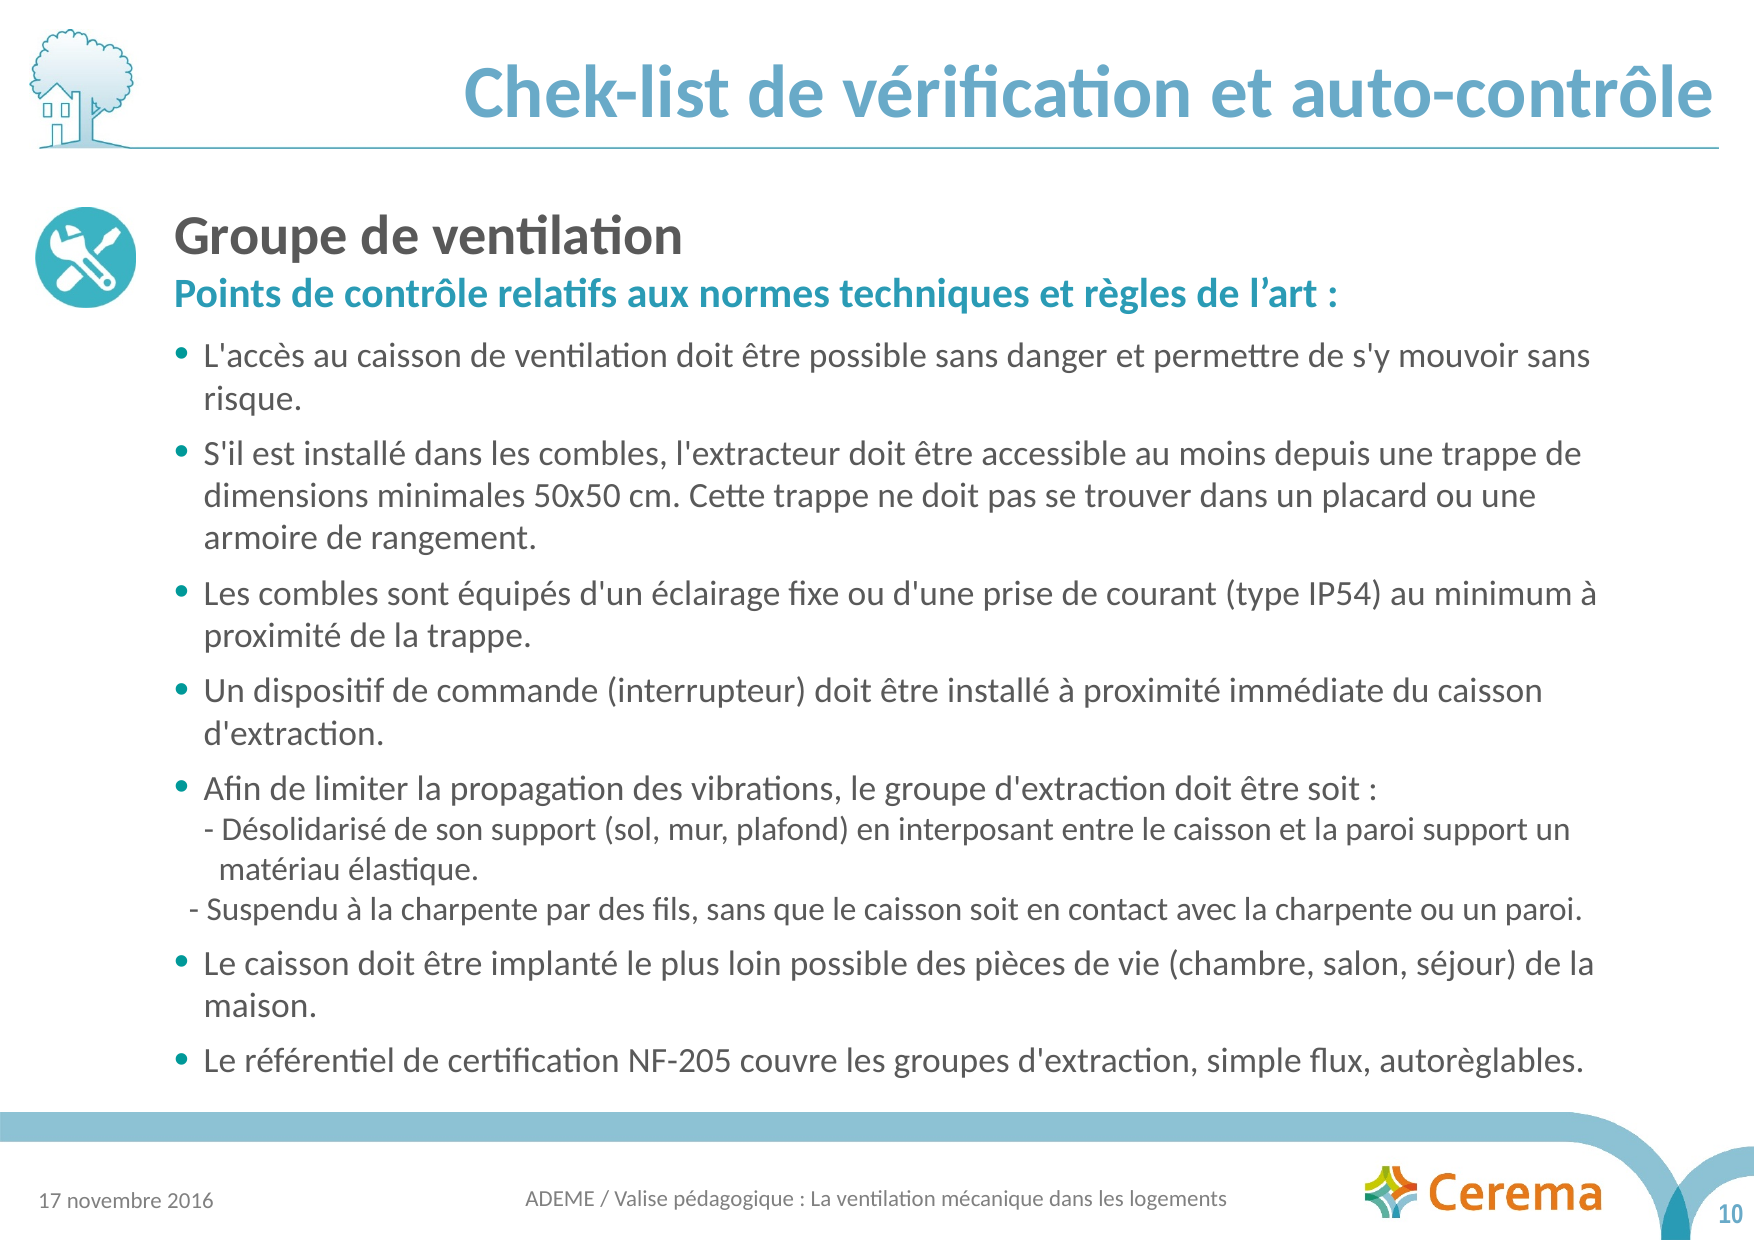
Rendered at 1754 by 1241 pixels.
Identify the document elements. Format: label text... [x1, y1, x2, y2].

text_box L'accès au caisson de ventilation doit être possible sans danger et permettre de s'y mouvoir sans risque. S'il est installé dans les combles, l'extracteur doit être accessible au moins depuis une trappe de dimensions minimales 50x50 cm. Cette trappe ne doit pas se trouver dans un placard ou une armoire de rangement. Les combles sont équipés d'un éclairage fixe ou d'une prise de courant (type IP54) au minimum à proximité de la trappe. Un dispositif de commande (interrupteur) doit être installé à proximité immédiate du caisson d'extraction. Afin de limiter la propagation des vibrations, le groupe d'extraction doit être soit : - Désolidarisé de son support (sol, mur, plafond) en interposant entre le caisson et la paroi support un matériau élastique. - Suspendu à la charpente par des fils, sans que le caisson soit en contact avec la charpente ou un paroi. Le caisson doit être implanté le plus loin possible des pièces de vie (chambre, salon, séjour) de la maison. Le référentiel de certification NF-205 couvre les groupes d'extraction, simple flux, autorèglables. [159, 324, 1636, 1088]
text_box Chek-list de vérification et auto-contrôle [144, 35, 1731, 136]
picture [29, 29, 1719, 149]
picture [35, 207, 136, 309]
picture [0, 1112, 1754, 1240]
text_box Groupe de ventilation Points de contrôle relatifs aux normes techniques et règles de l’art : [159, 190, 1421, 324]
